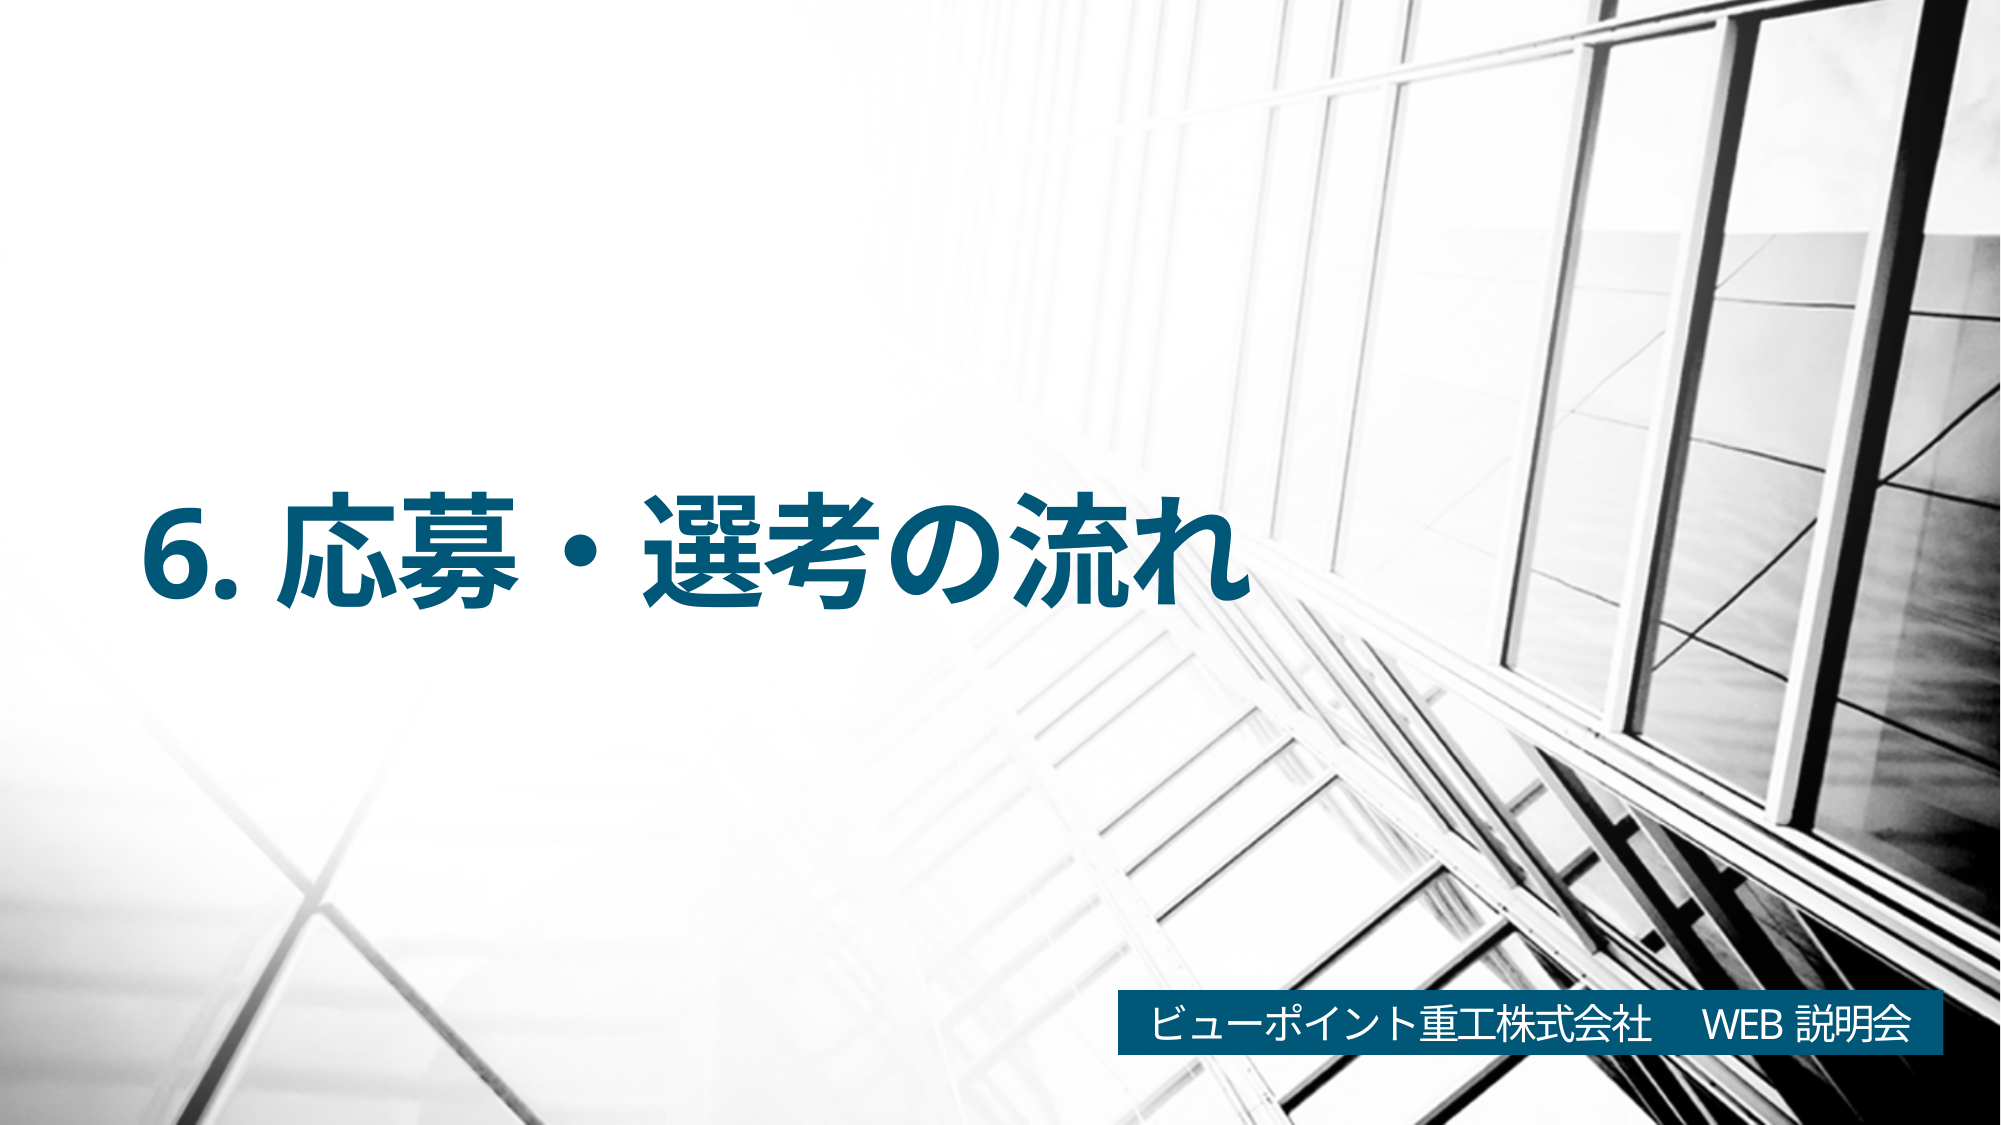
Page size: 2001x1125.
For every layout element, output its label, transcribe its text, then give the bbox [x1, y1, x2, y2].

title 6.応募・選考の流れ [125, 354, 1916, 770]
picture [0, 0, 2001, 1125]
subtitle ビューポイント重工株式会社 WEB説明会 [1118, 990, 1944, 1055]
